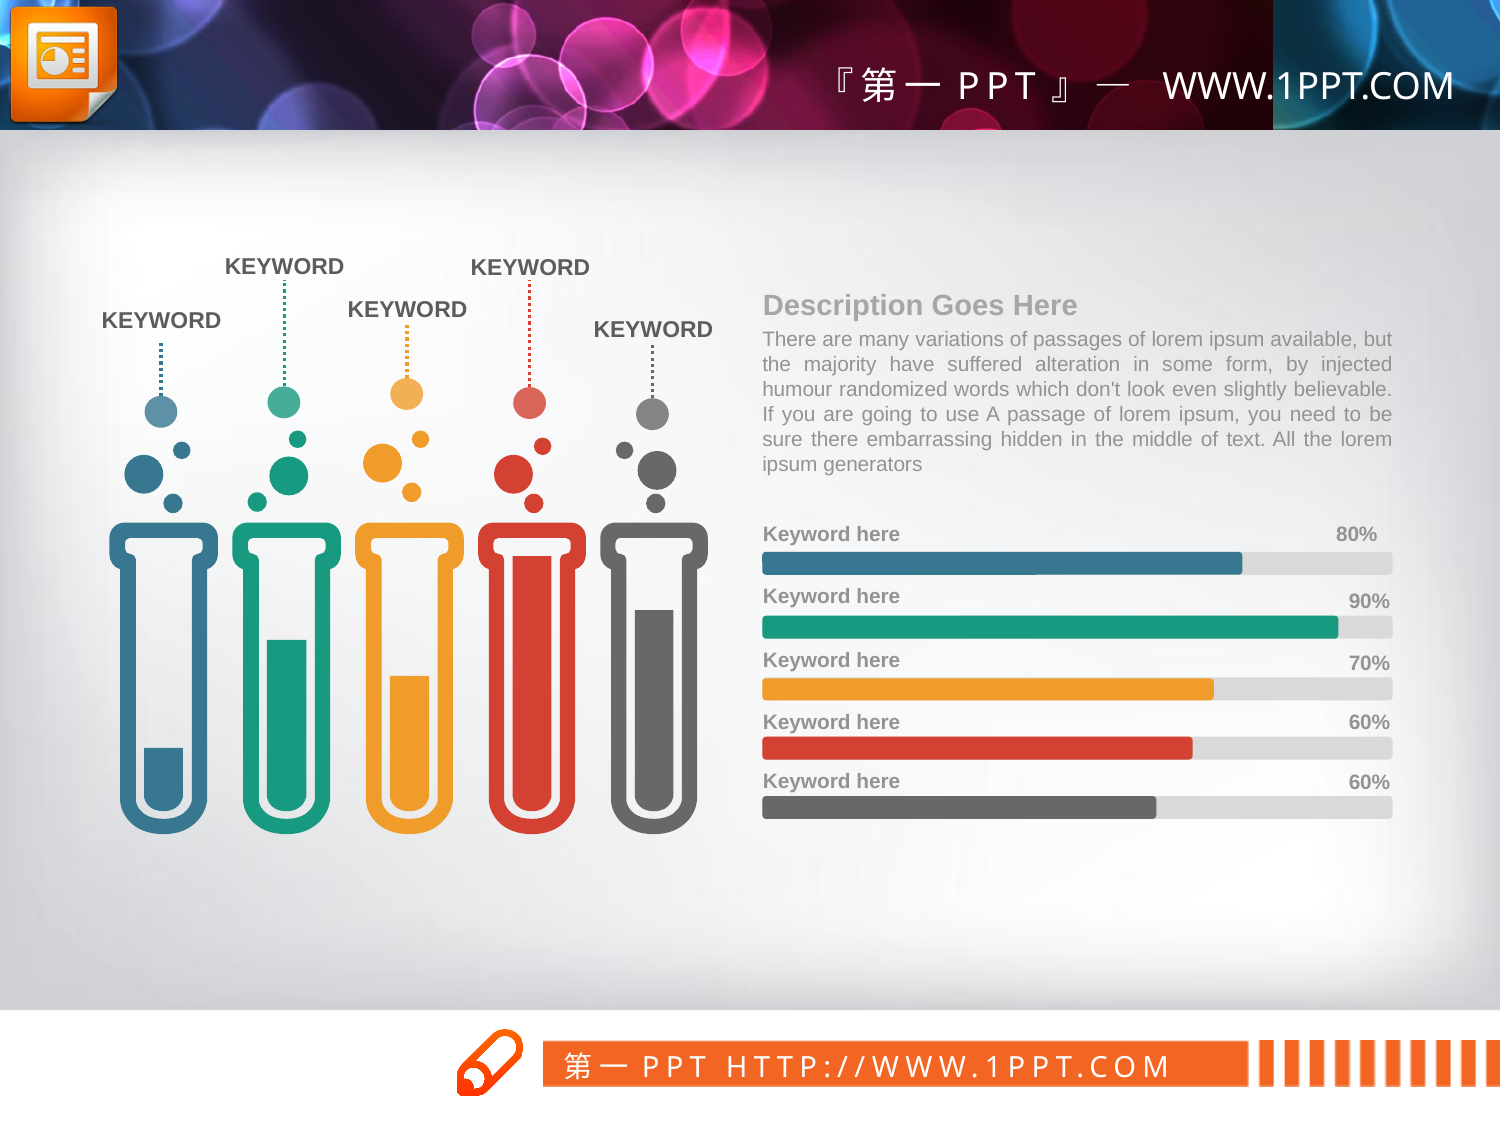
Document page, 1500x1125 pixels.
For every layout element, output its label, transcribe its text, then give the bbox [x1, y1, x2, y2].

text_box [762, 582, 1393, 640]
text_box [600, 522, 709, 835]
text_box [762, 520, 1393, 575]
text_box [762, 646, 1393, 701]
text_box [124, 441, 191, 514]
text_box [477, 522, 587, 835]
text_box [232, 522, 342, 835]
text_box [493, 437, 552, 514]
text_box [362, 430, 430, 503]
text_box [762, 708, 1393, 760]
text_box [762, 767, 1393, 820]
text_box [109, 522, 219, 835]
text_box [100, 304, 223, 429]
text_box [592, 314, 715, 431]
text_box There are many variations of passages of lorem ipsum available, but the majority have suffered alteration in some form, by injected humour randomized words which don't look even slightly believable. If you are going to use A passage of lorem ipsum, you need to be sure there embarrassing hidden in the middle of text. All the lorem ipsum generators [762, 325, 1393, 476]
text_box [354, 522, 464, 835]
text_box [247, 430, 309, 513]
picture [543, 1040, 1500, 1087]
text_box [469, 252, 592, 420]
picture [0, 0, 1500, 1012]
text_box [615, 441, 677, 514]
text_box Description Goes Here [762, 286, 1079, 322]
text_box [223, 251, 346, 419]
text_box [346, 293, 469, 411]
